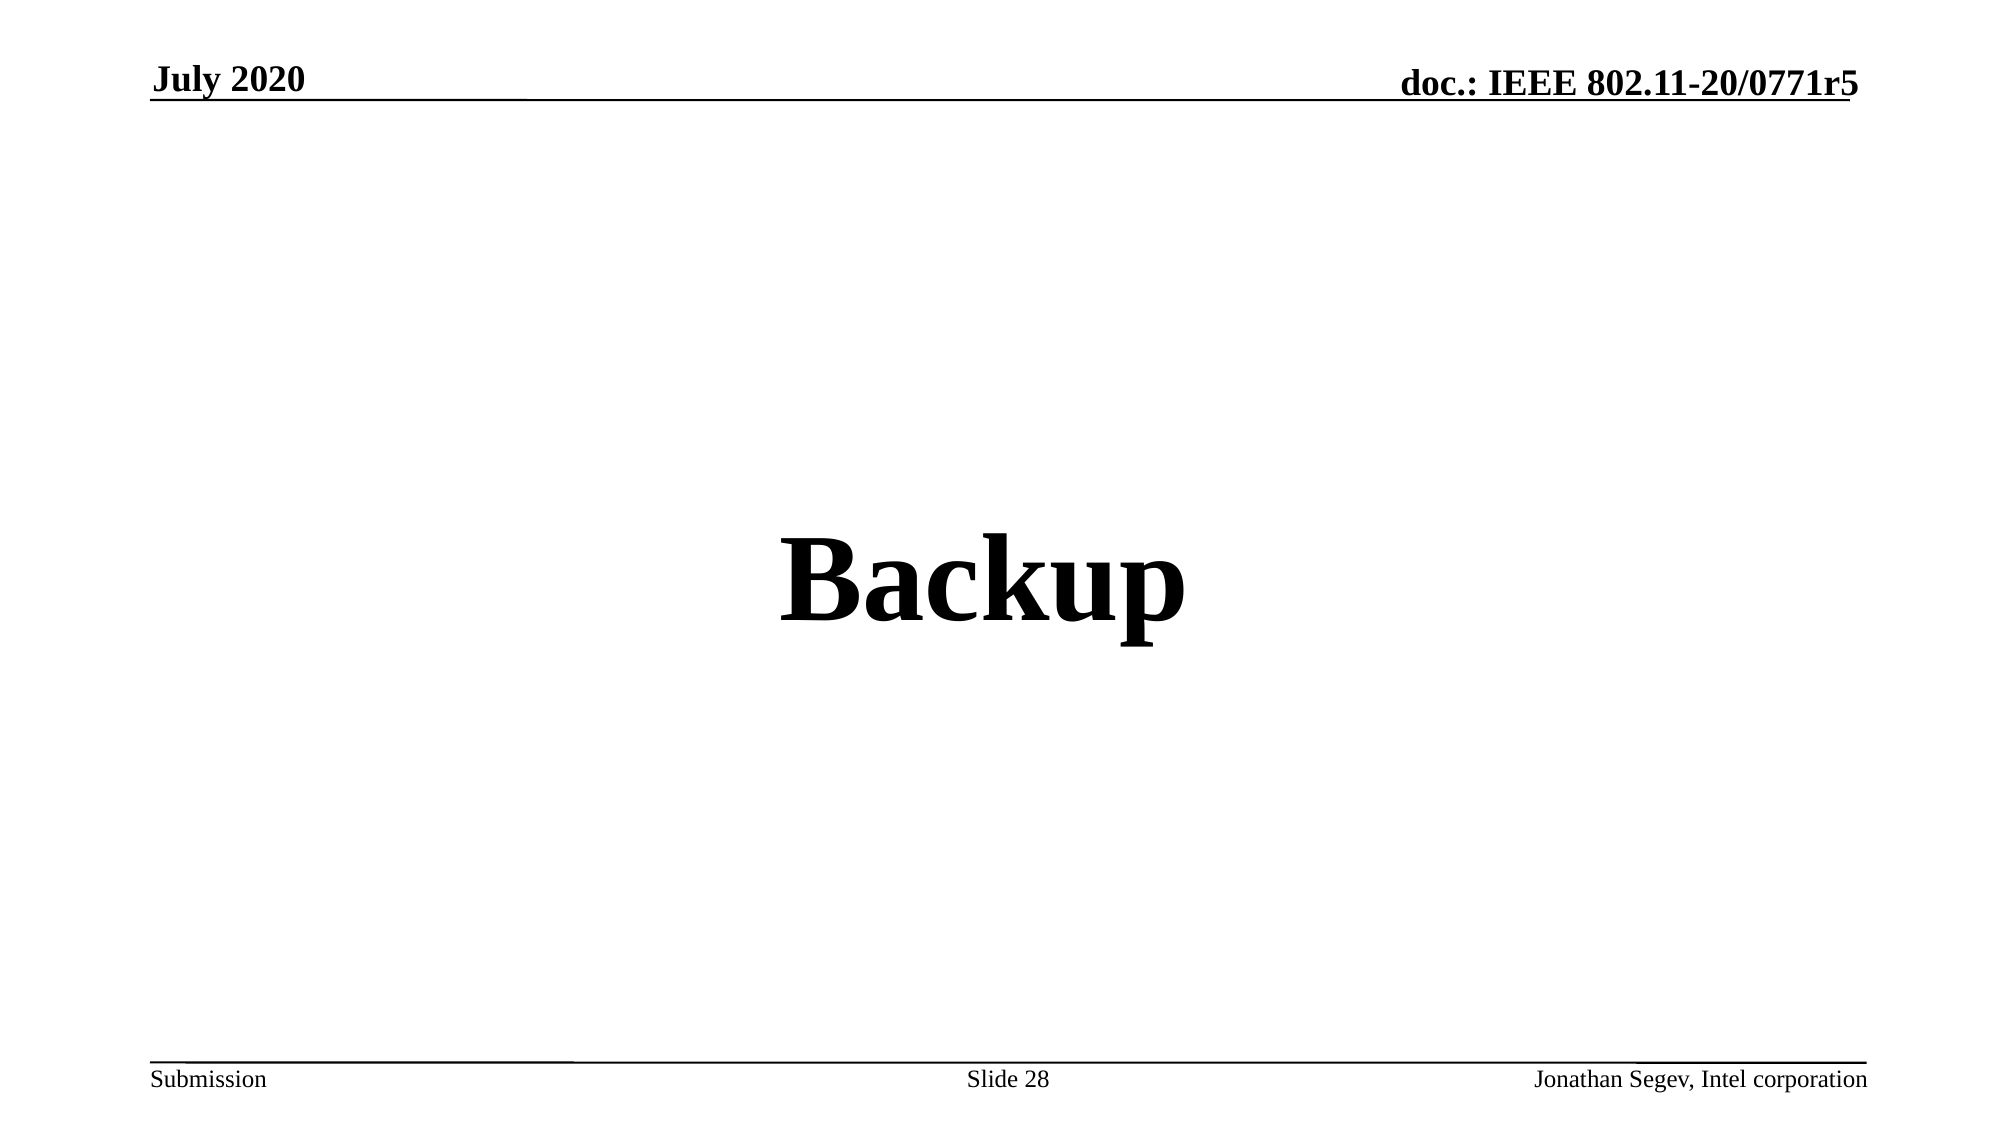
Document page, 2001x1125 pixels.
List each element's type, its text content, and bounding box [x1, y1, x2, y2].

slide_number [152, 54, 563, 100]
footer Jonathan Segev, Intel corporation [1171, 1061, 1869, 1093]
list Backup [149, 324, 1850, 1000]
slide_number Slide 28 [950, 1061, 1067, 1123]
